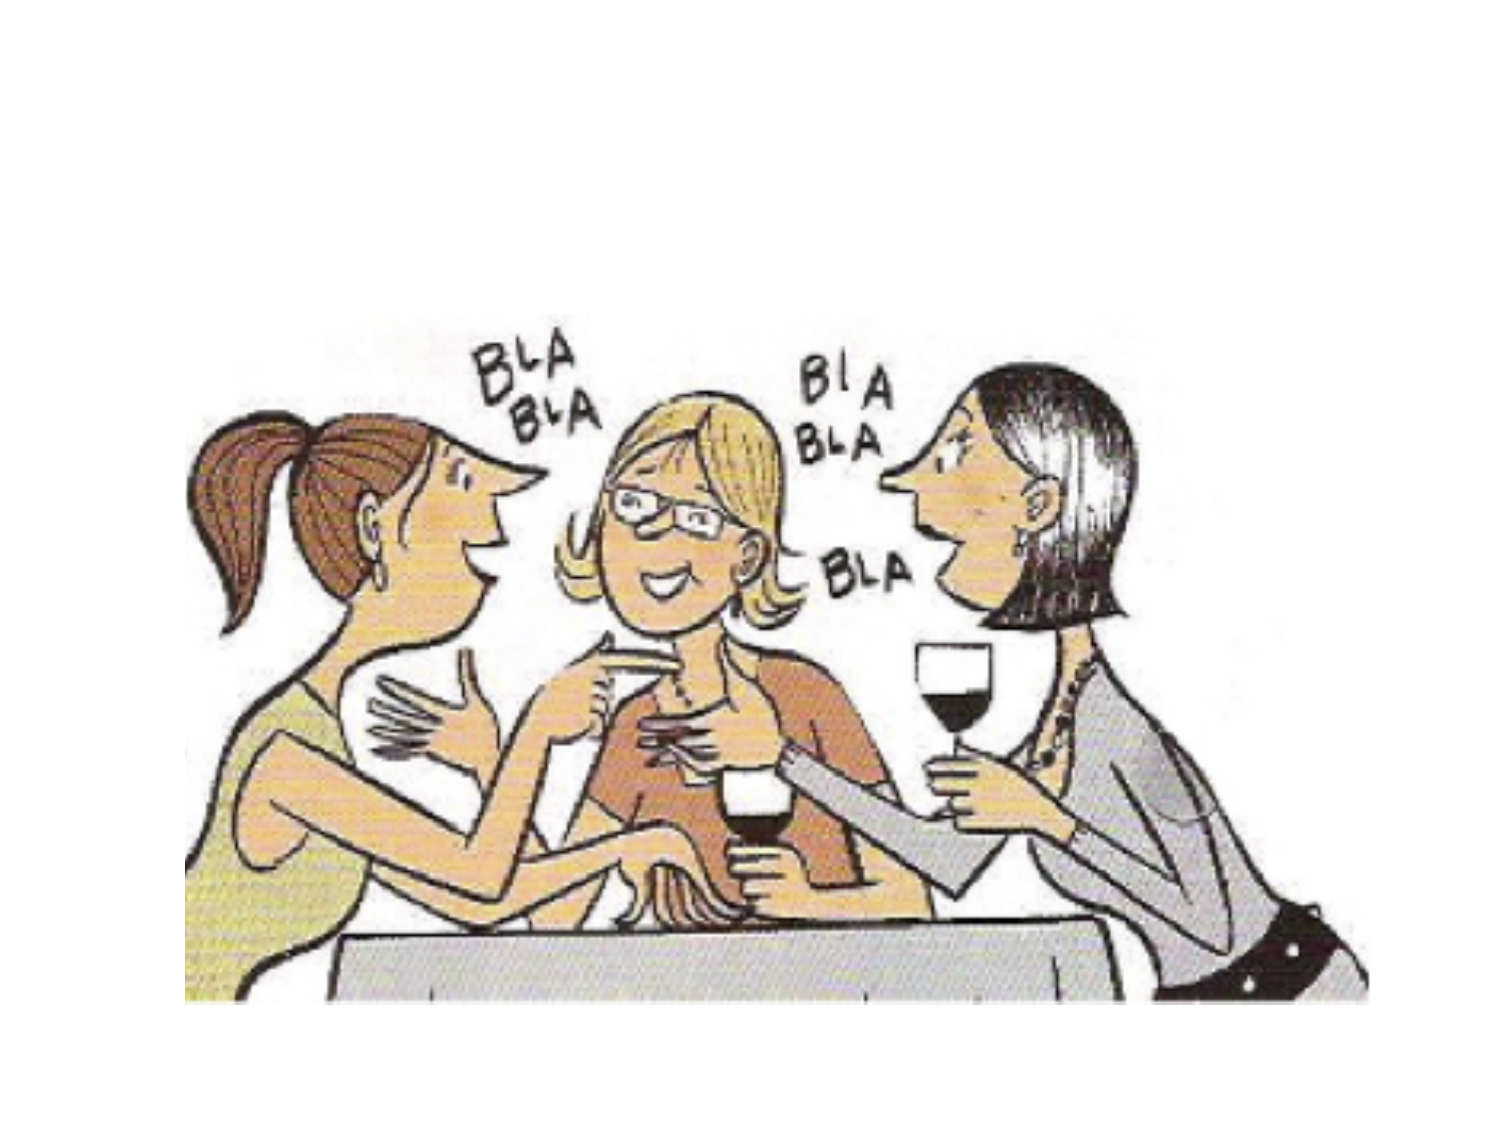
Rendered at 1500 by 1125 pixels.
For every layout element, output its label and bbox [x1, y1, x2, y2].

picture [185, 312, 1373, 1006]
